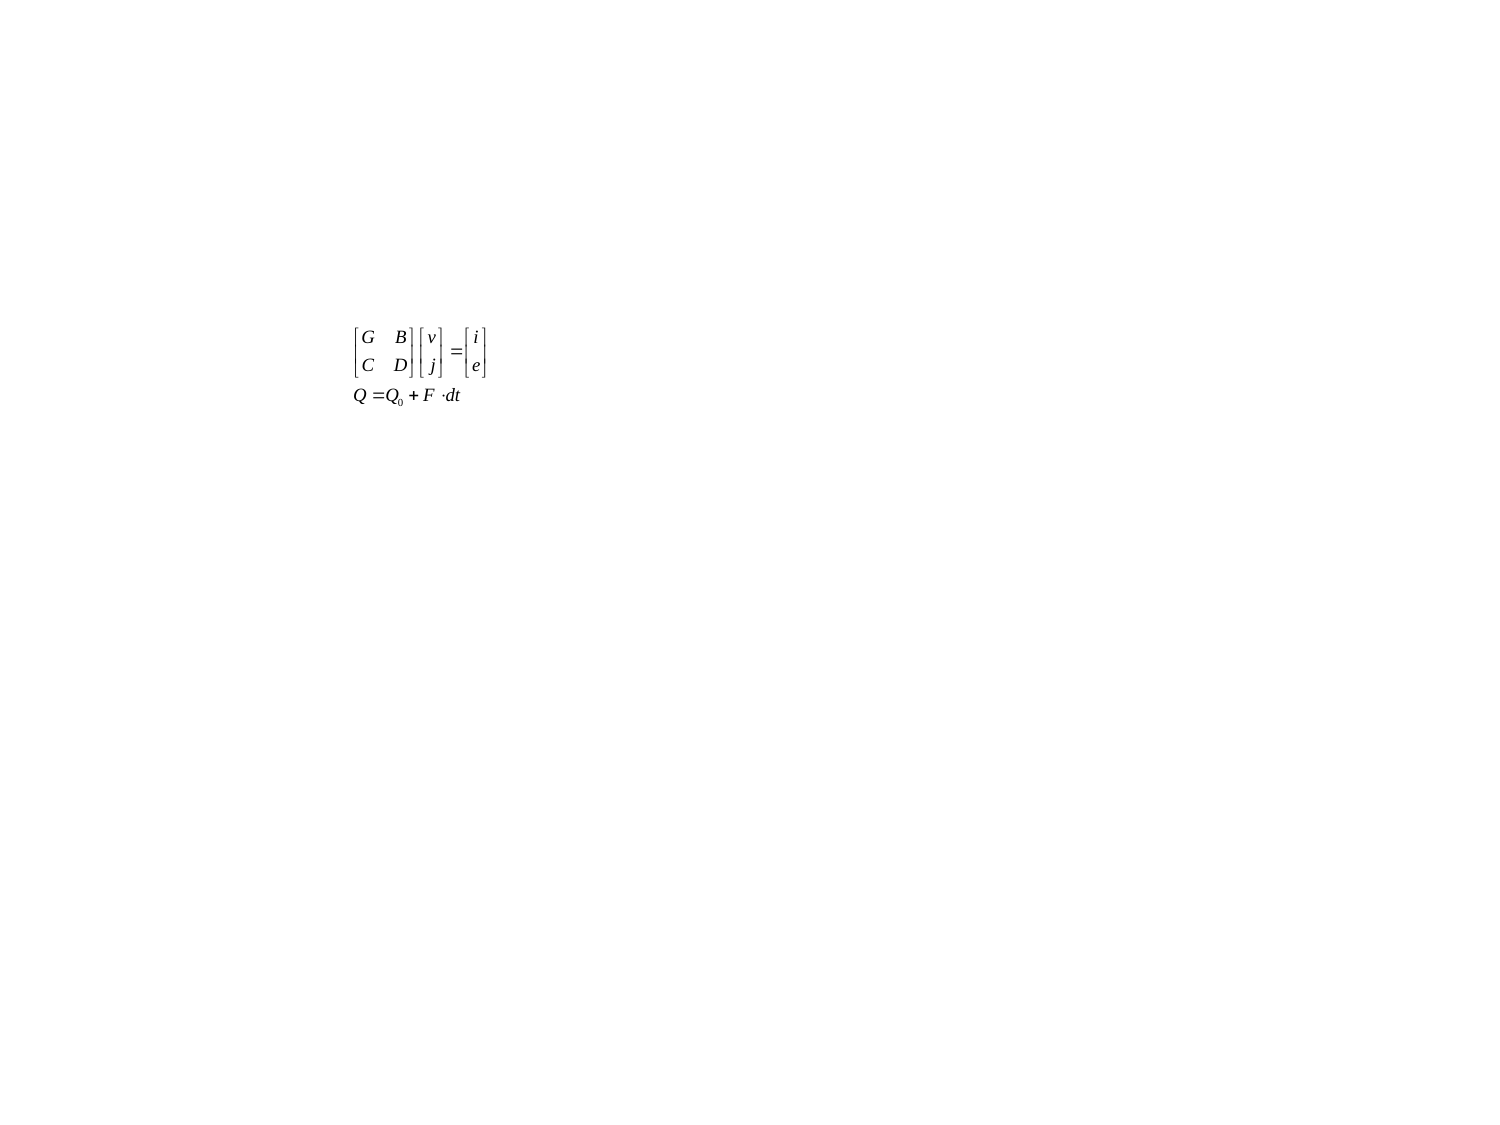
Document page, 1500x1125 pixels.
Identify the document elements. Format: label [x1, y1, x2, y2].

text_box [350, 322, 494, 411]
